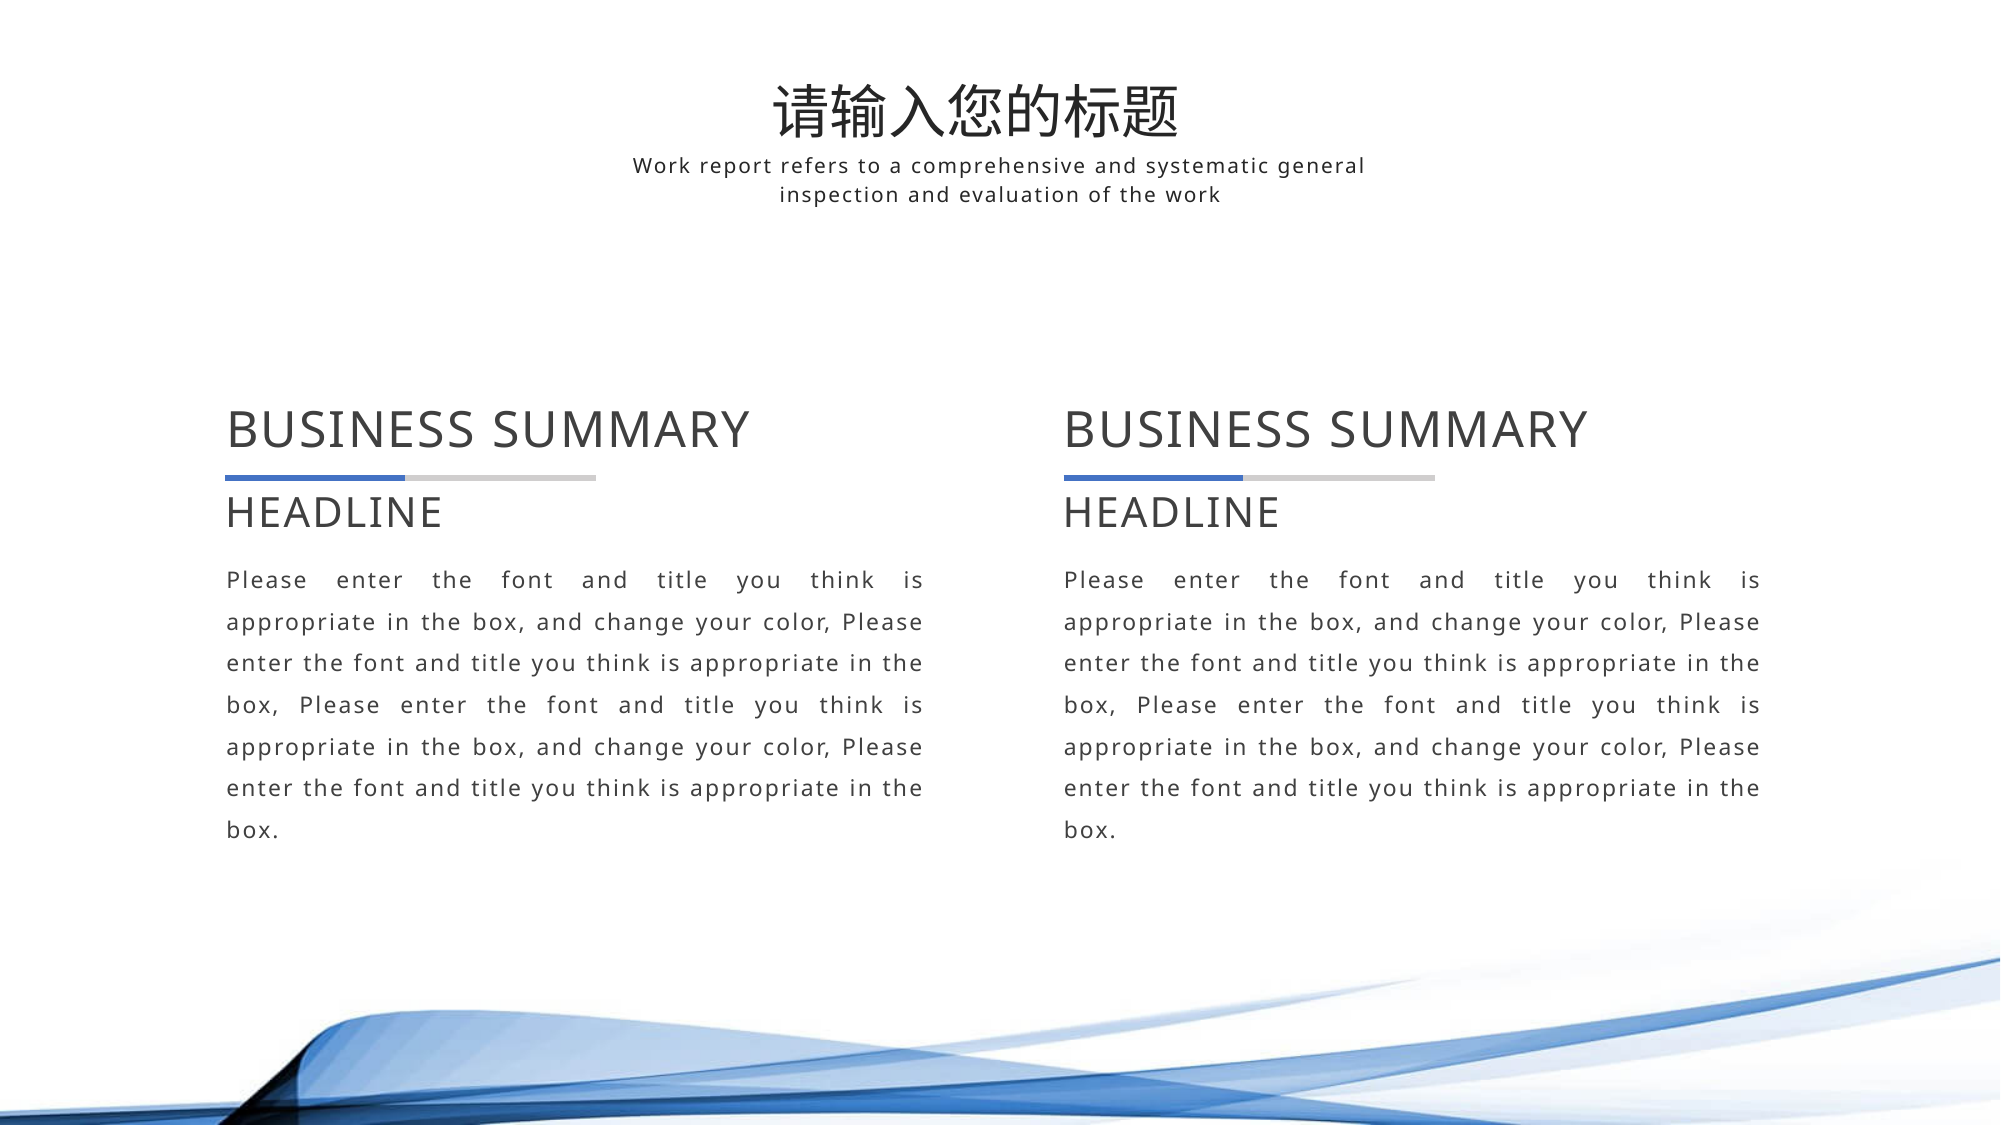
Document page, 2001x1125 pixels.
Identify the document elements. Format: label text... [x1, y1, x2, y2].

picture [0, 0, 2001, 1125]
text_box Please enter the font and title you think is appropriate in the box, and change your color, Please enter the font and title you think is appropriate in the box, Please enter the font and title you think is appropriate in the box, and change your color, Please enter the font and title you think is appropriate in the box. [1049, 543, 1778, 892]
text_box HEADLINE [203, 478, 465, 543]
text_box BUSINESS SUMMARY [1049, 390, 1642, 465]
text_box BUSINESS SUMMARY [211, 390, 804, 465]
text_box Work report refers to a comprehensive and systematic general inspection and evaluation of the work [561, 140, 1439, 214]
text_box 请输入您的标题 [757, 67, 1243, 140]
text_box Please enter the font and title you think is appropriate in the box, and change your color, Please enter the font and title you think is appropriate in the box, Please enter the font and title you think is appropriate in the box, and change your color, Please enter the font and title you think is appropriate in the box. [211, 543, 941, 892]
text_box HEADLINE [1040, 478, 1302, 543]
